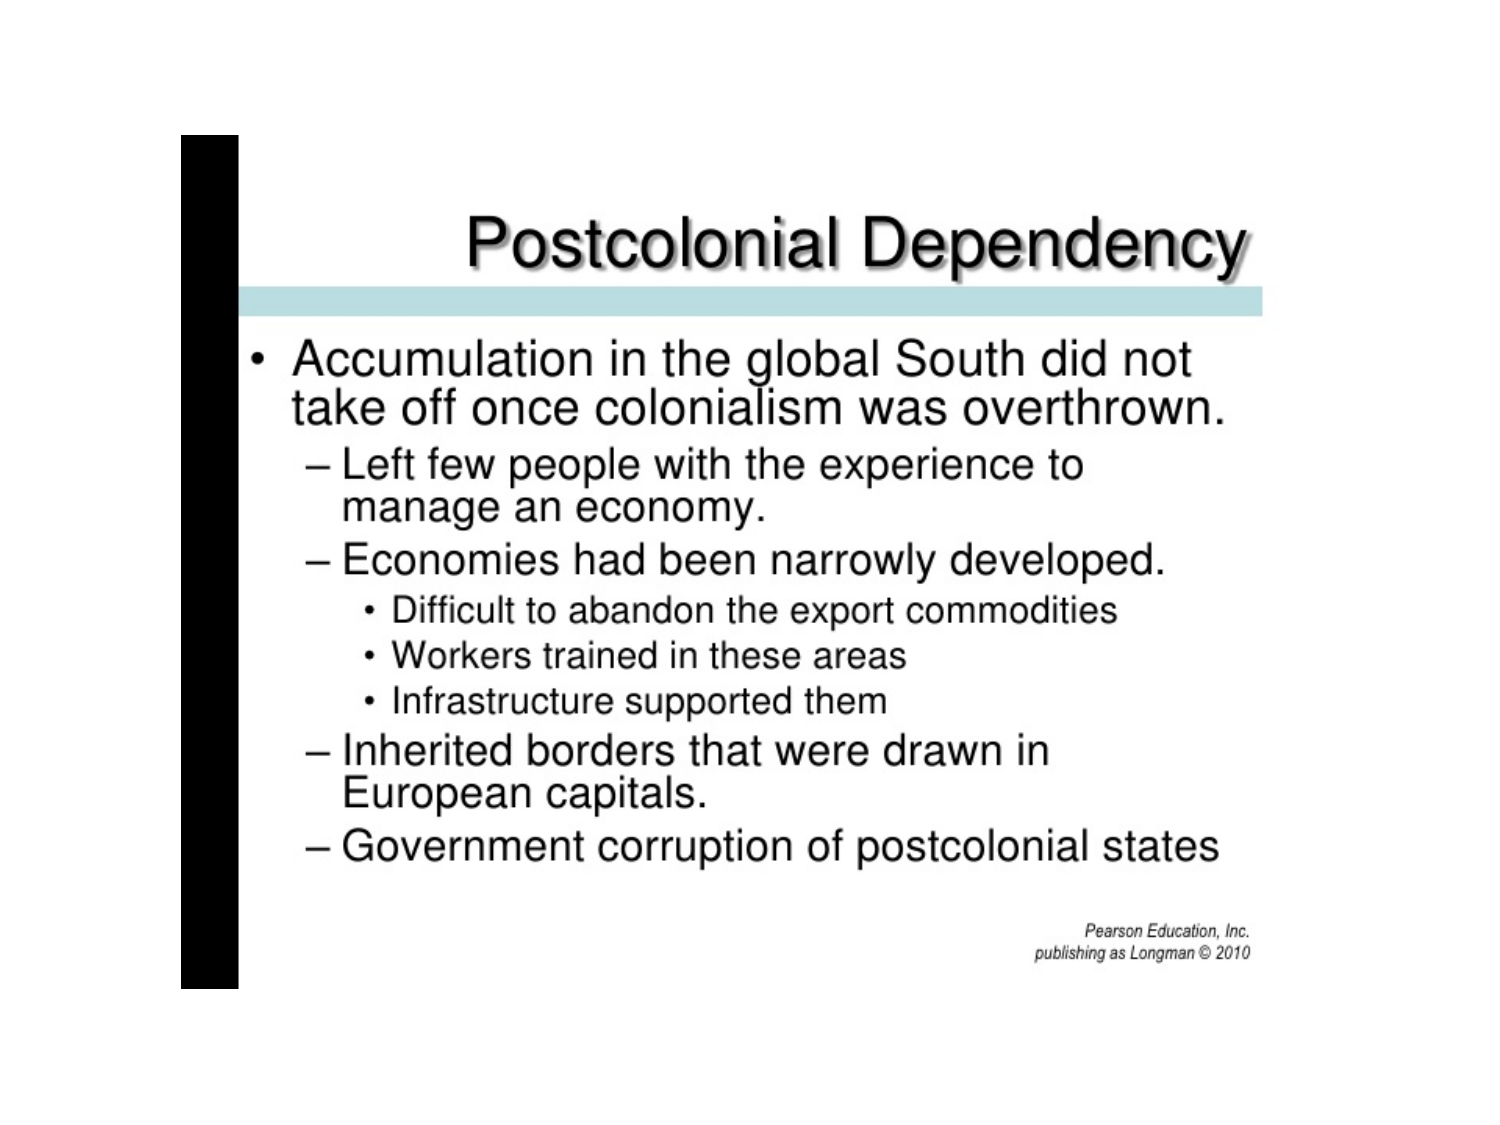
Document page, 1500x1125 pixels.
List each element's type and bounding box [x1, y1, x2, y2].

picture [180, 135, 1319, 990]
